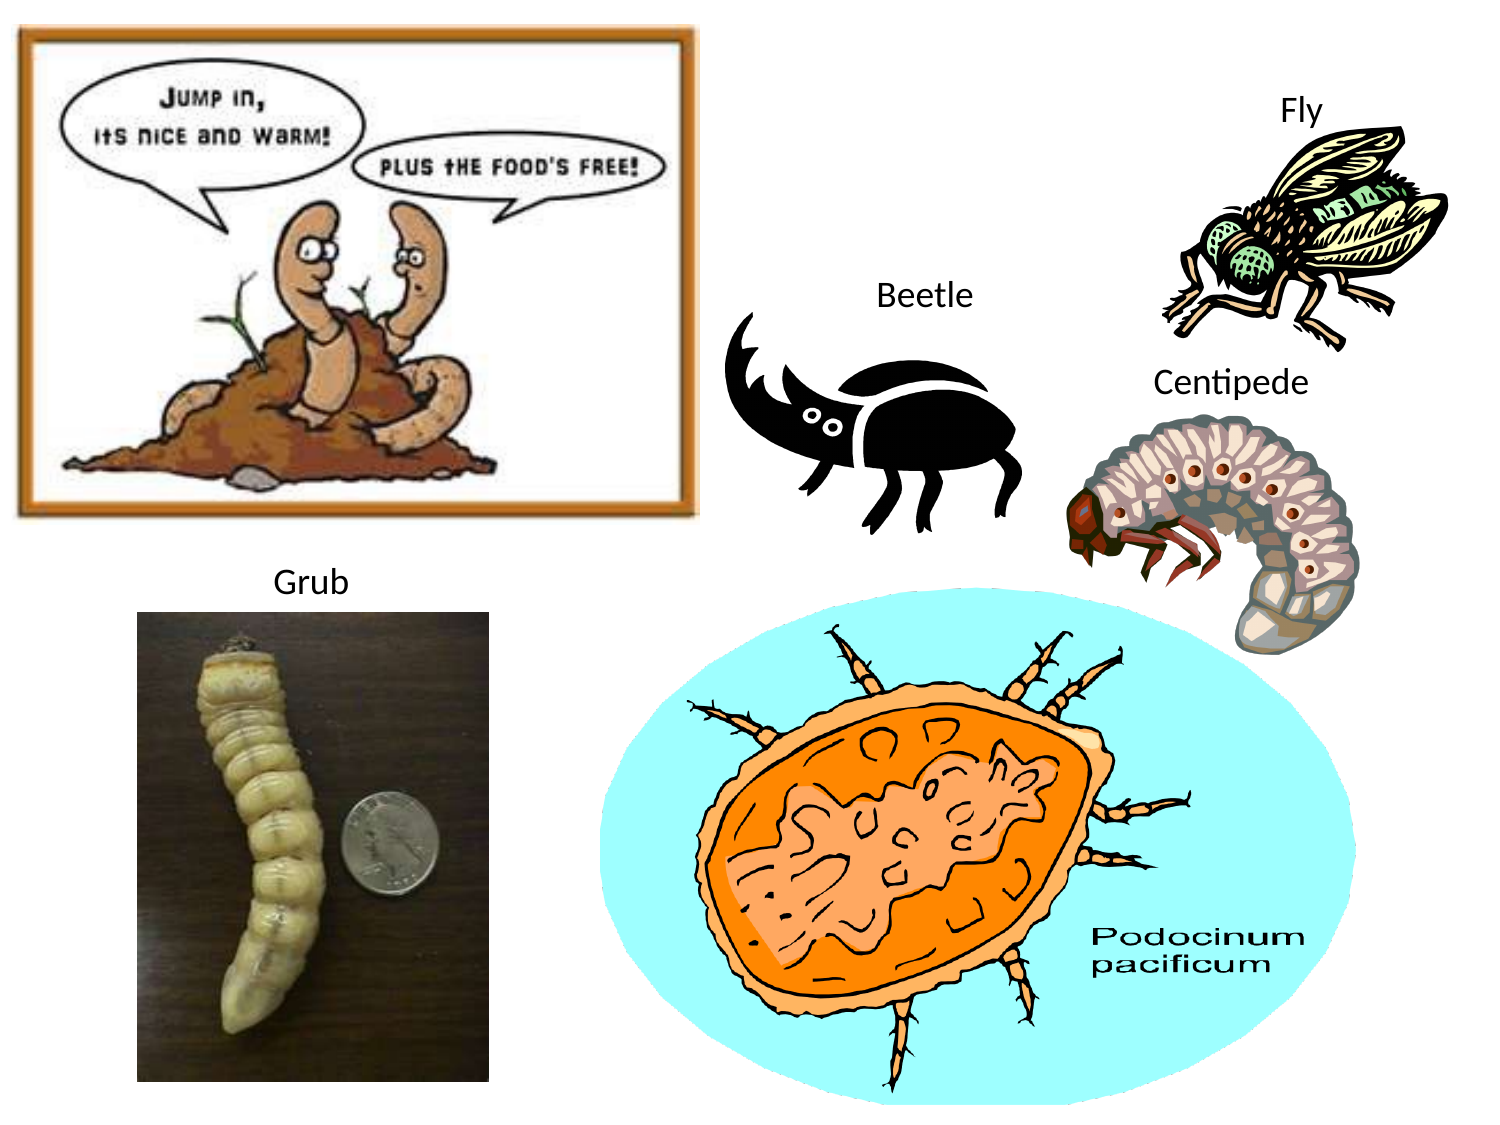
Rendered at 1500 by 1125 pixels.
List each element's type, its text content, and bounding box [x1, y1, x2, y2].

picture [599, 412, 1367, 1105]
text_box Beetle [868, 262, 982, 310]
picture [724, 312, 1022, 536]
text_box Grub [265, 549, 358, 610]
picture [11, 24, 701, 526]
text_box Centipede [1146, 349, 1318, 410]
picture [137, 612, 490, 1082]
picture [1162, 124, 1451, 354]
text_box Fly [1272, 77, 1331, 122]
